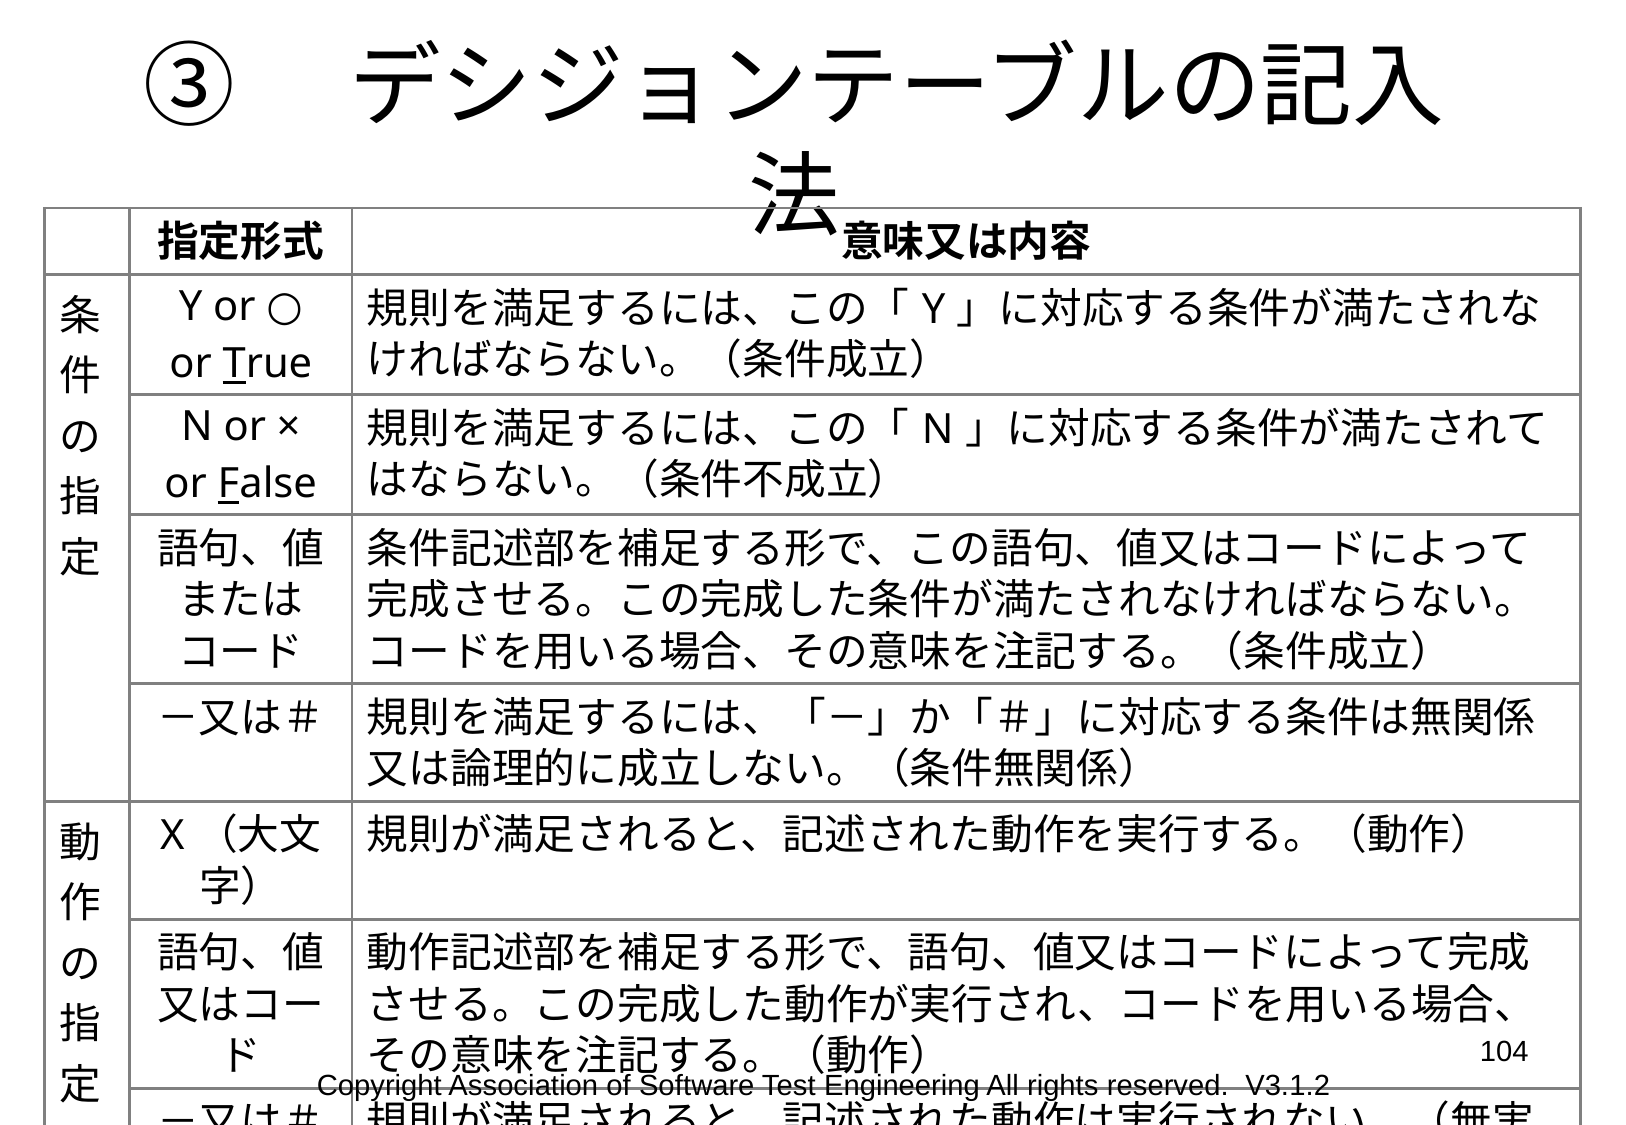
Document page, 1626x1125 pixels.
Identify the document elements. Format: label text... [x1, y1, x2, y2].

table_header 指定形式 [131, 209, 351, 273]
table_cell 語句、値 または コード [131, 516, 351, 682]
table_cell 規則を満足するには、「－」か「＃」に対応する条件は無関係又は論理的に成立しない。（条件無関係） [353, 685, 1579, 800]
table_cell 語句、値又はコード [131, 921, 351, 1087]
title ③ デシジョンテーブルの記入法 [103, 42, 1486, 207]
table_cell 条件の指定 [46, 276, 128, 800]
table_cell 動作記述部を補足する形で、語句、値又はコードによって完成させる。この完成した動作が実行され、コードを用いる場合、その意味を注記する。（動作） [353, 921, 1579, 1087]
table_cell 動作の指定 [46, 803, 128, 1125]
table_cell 規則を満足するには、この「Y」に対応する条件が満たされなければならない。（条件成立） [353, 276, 1579, 393]
table_cell Y or ○ or True [131, 276, 351, 393]
table_cell 条件記述部を補足する形で、この語句、値又はコードによって完成させる。この完成した条件が満たされなければならない。コードを用いる場合、その意味を注記する。（条件成立） [353, 516, 1579, 682]
footer Copyright Association of Software Test Engineering All rights reserved. V3.1.2 [233, 1058, 1416, 1103]
table_cell 規則が満足されると、記述された動作は実行されない。（無実行） [353, 1090, 1579, 1125]
table_cell －又は＃ [131, 685, 351, 800]
table_cell －又は＃ [131, 1090, 351, 1125]
table_cell X（大文字） [131, 803, 351, 918]
table_header 意味又は内容 [353, 209, 1579, 273]
table_cell N or × or False [131, 396, 351, 513]
table_cell 規則を満足するには、この「N」に対応する条件が満たされてはならない。（条件不成立） [353, 396, 1579, 513]
table_cell 規則が満足されると、記述された動作を実行する。（動作） [353, 803, 1579, 918]
table_header [46, 209, 128, 273]
